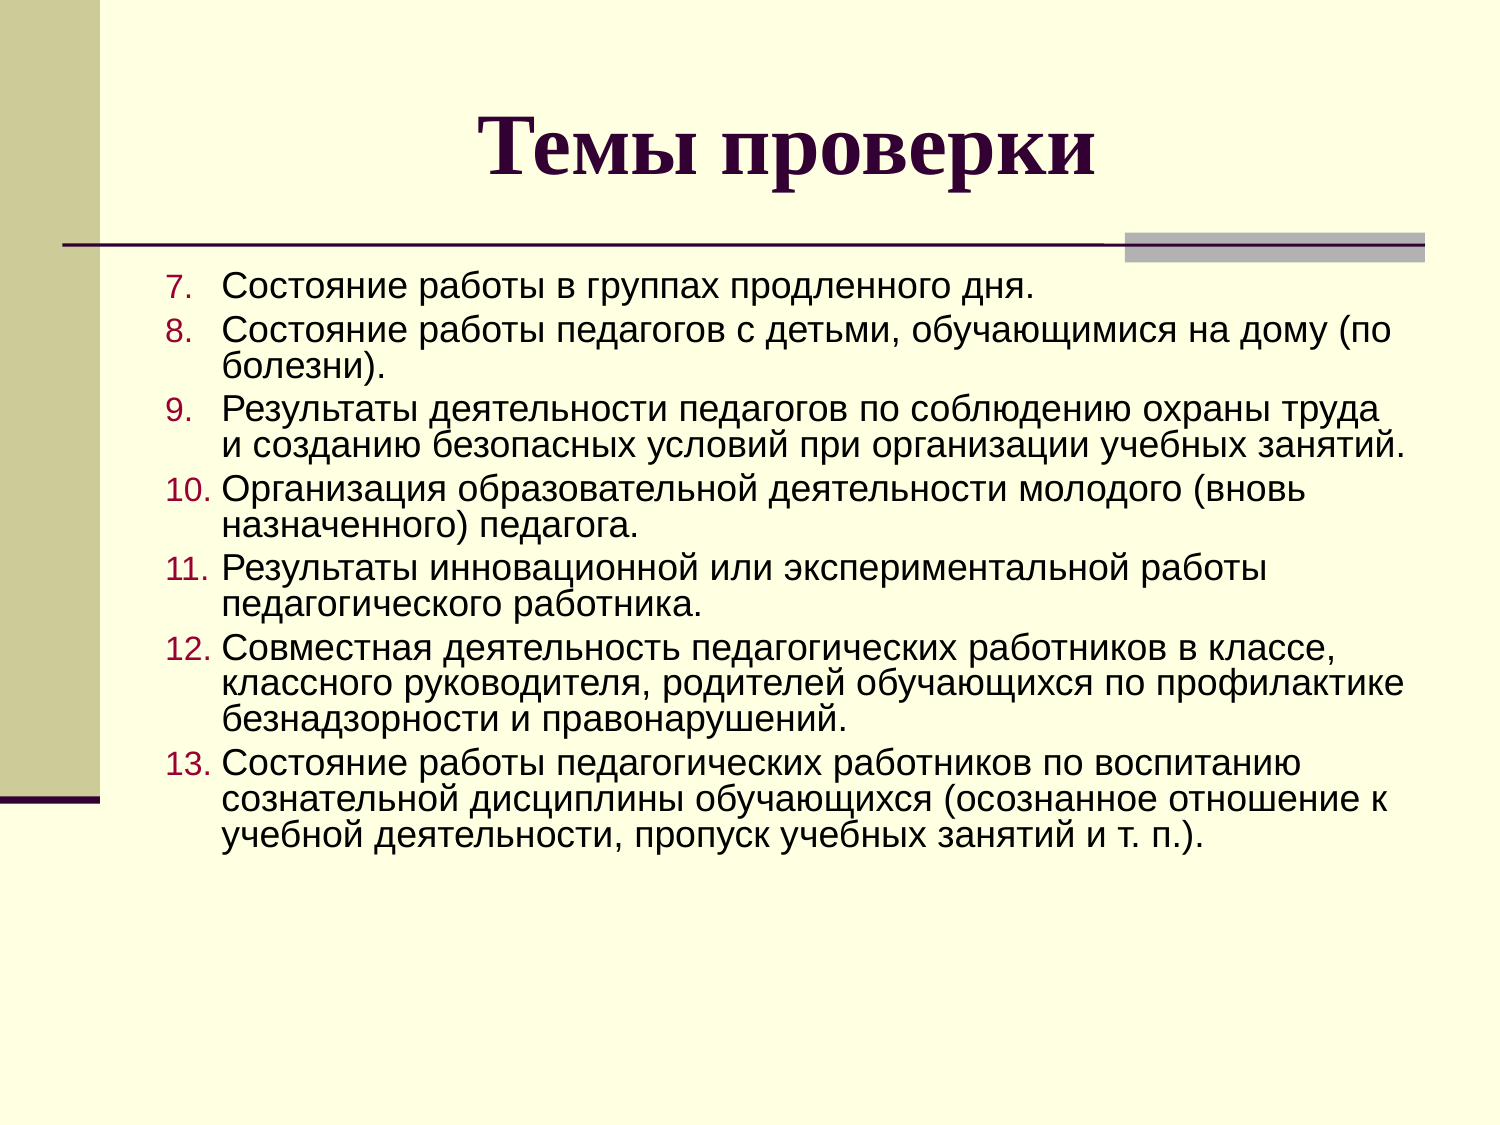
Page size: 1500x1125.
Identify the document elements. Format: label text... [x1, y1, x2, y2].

list Состояние работы в группах продленного дня. Состояние работы педагогов с детьми, обучающимися на дому (по болезни). Результаты деятельности педагогов по соблюдению охраны труда и соз­данию безопасных условий при организации учебных занятий. Организация образовательной деятельности молодого (вновь назначенного) педагога. Результаты инновационной или экспериментальной работы педагогического работника. Совместная деятельность педагогических работников в классе, классного руководителя, родителей обучающихся по профилактике безнадзорности и правонарушений. Состояние работы педагогических работников по воспитанию сознательной дисциплины обучающихся (осознанное отношение к учебной деятельности, пропуск учебных занятий и т. п.). [150, 262, 1425, 1006]
title Темы проверки [150, 45, 1425, 234]
